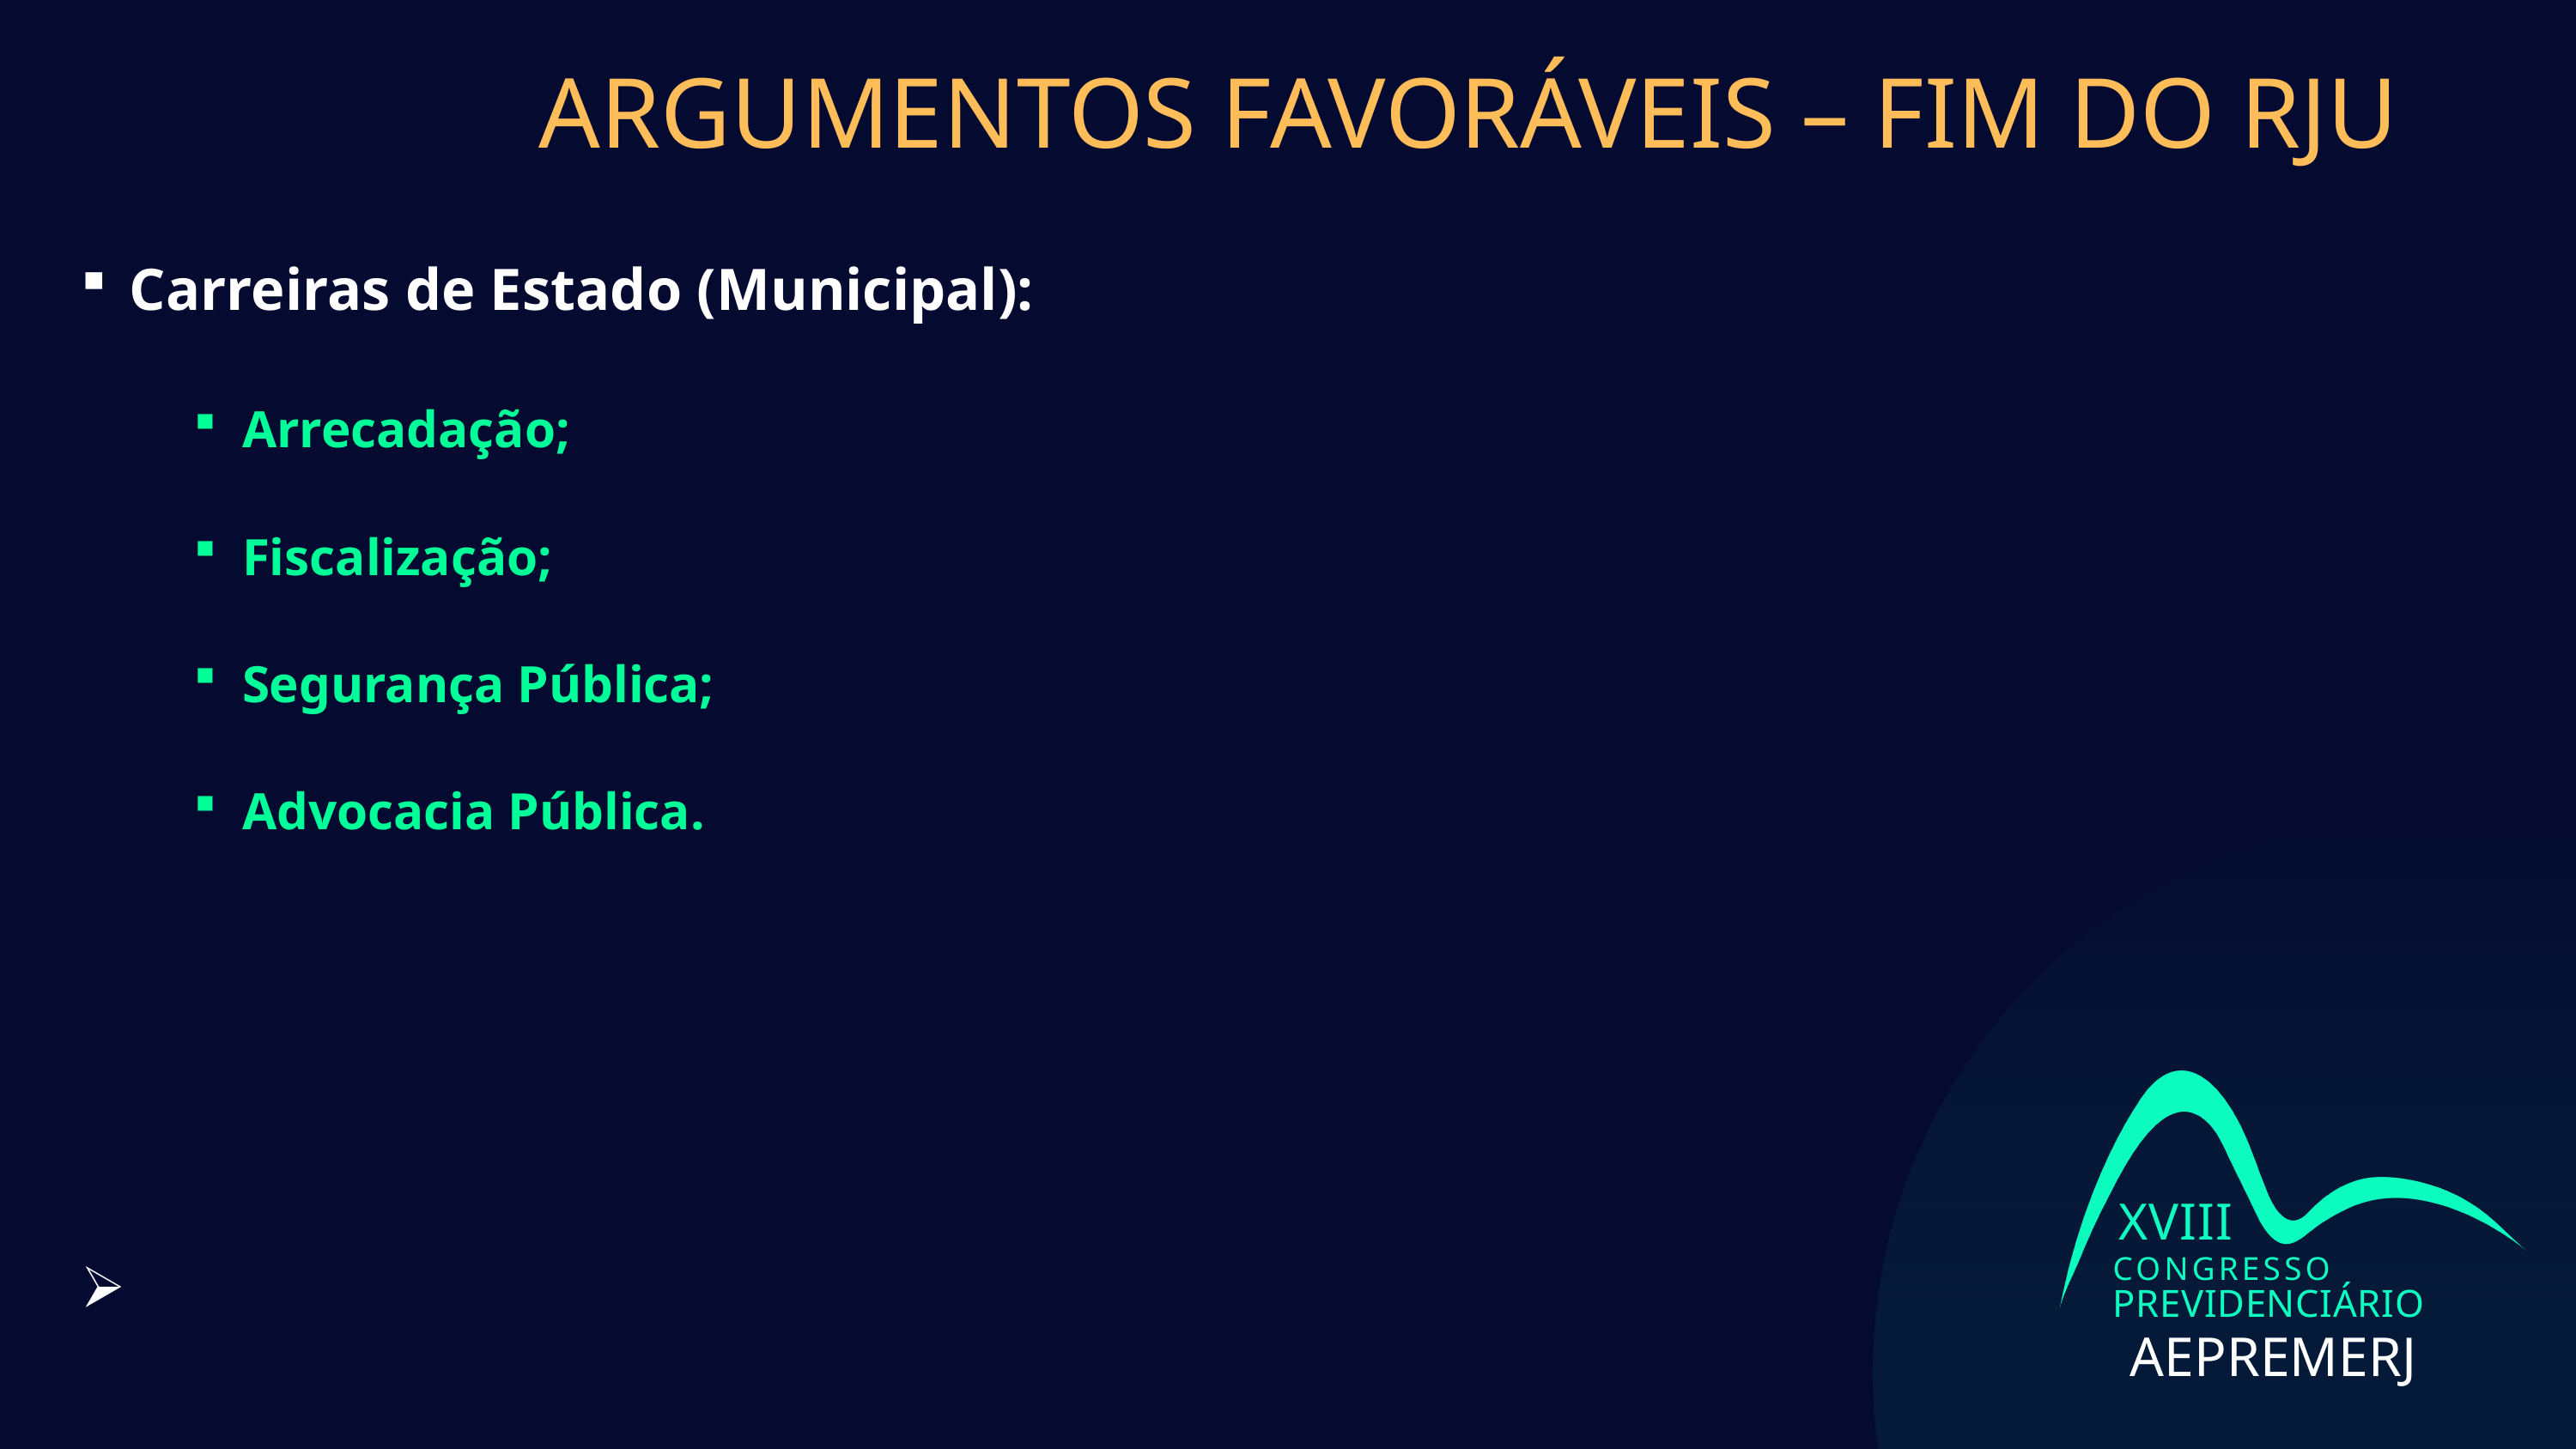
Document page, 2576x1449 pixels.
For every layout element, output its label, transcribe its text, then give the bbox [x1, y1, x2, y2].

text_box [1873, 815, 2576, 1449]
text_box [2059, 1070, 2529, 1400]
text_box ARGUMENTOS FAVORÁVEIS – FIM DO RJU [332, 45, 2437, 148]
text_box Carreiras de Estado (Municipal): Arrecadação; Fiscalização; Segurança Pública; Advocacia Pública. [68, 174, 2033, 1316]
